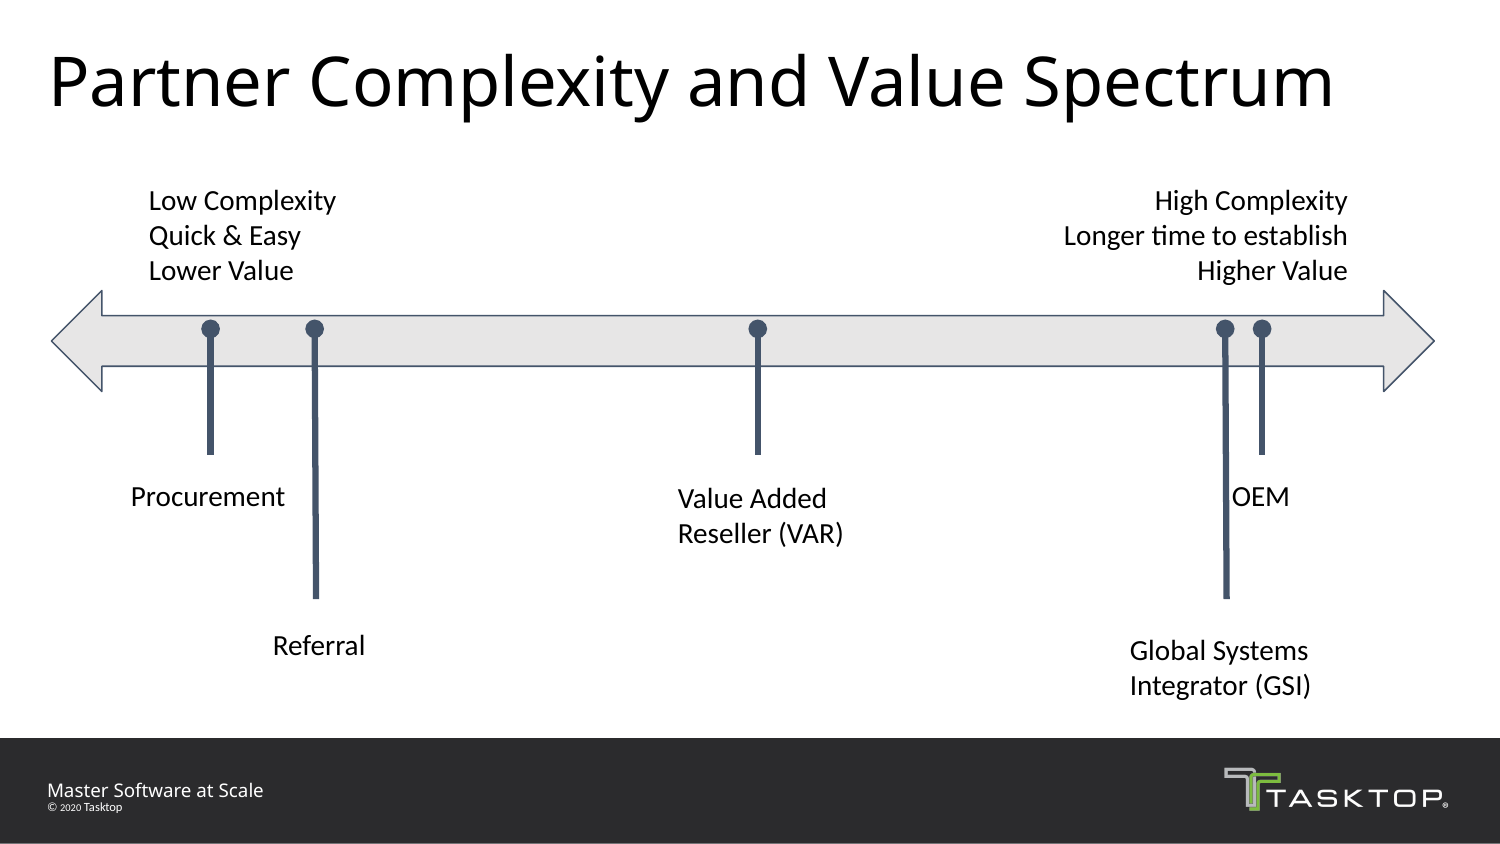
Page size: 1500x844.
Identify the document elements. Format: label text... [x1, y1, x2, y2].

text_box Global Systems Integrator (GSI) [1114, 616, 1349, 716]
text_box Procurement [115, 462, 306, 528]
text_box Referral [257, 611, 405, 677]
text_box OEM [1231, 462, 1337, 528]
title Partner Complexity and Value Spectrum [48, 2, 1445, 166]
text_box Low Complexity Quick & Easy Lower Value [133, 166, 463, 302]
picture [1203, 730, 1471, 844]
text_box [51, 290, 1435, 392]
text_box High Complexity Longer time to establish Higher Value [983, 166, 1363, 302]
text_box Value Added Reseller (VAR) [662, 464, 872, 565]
